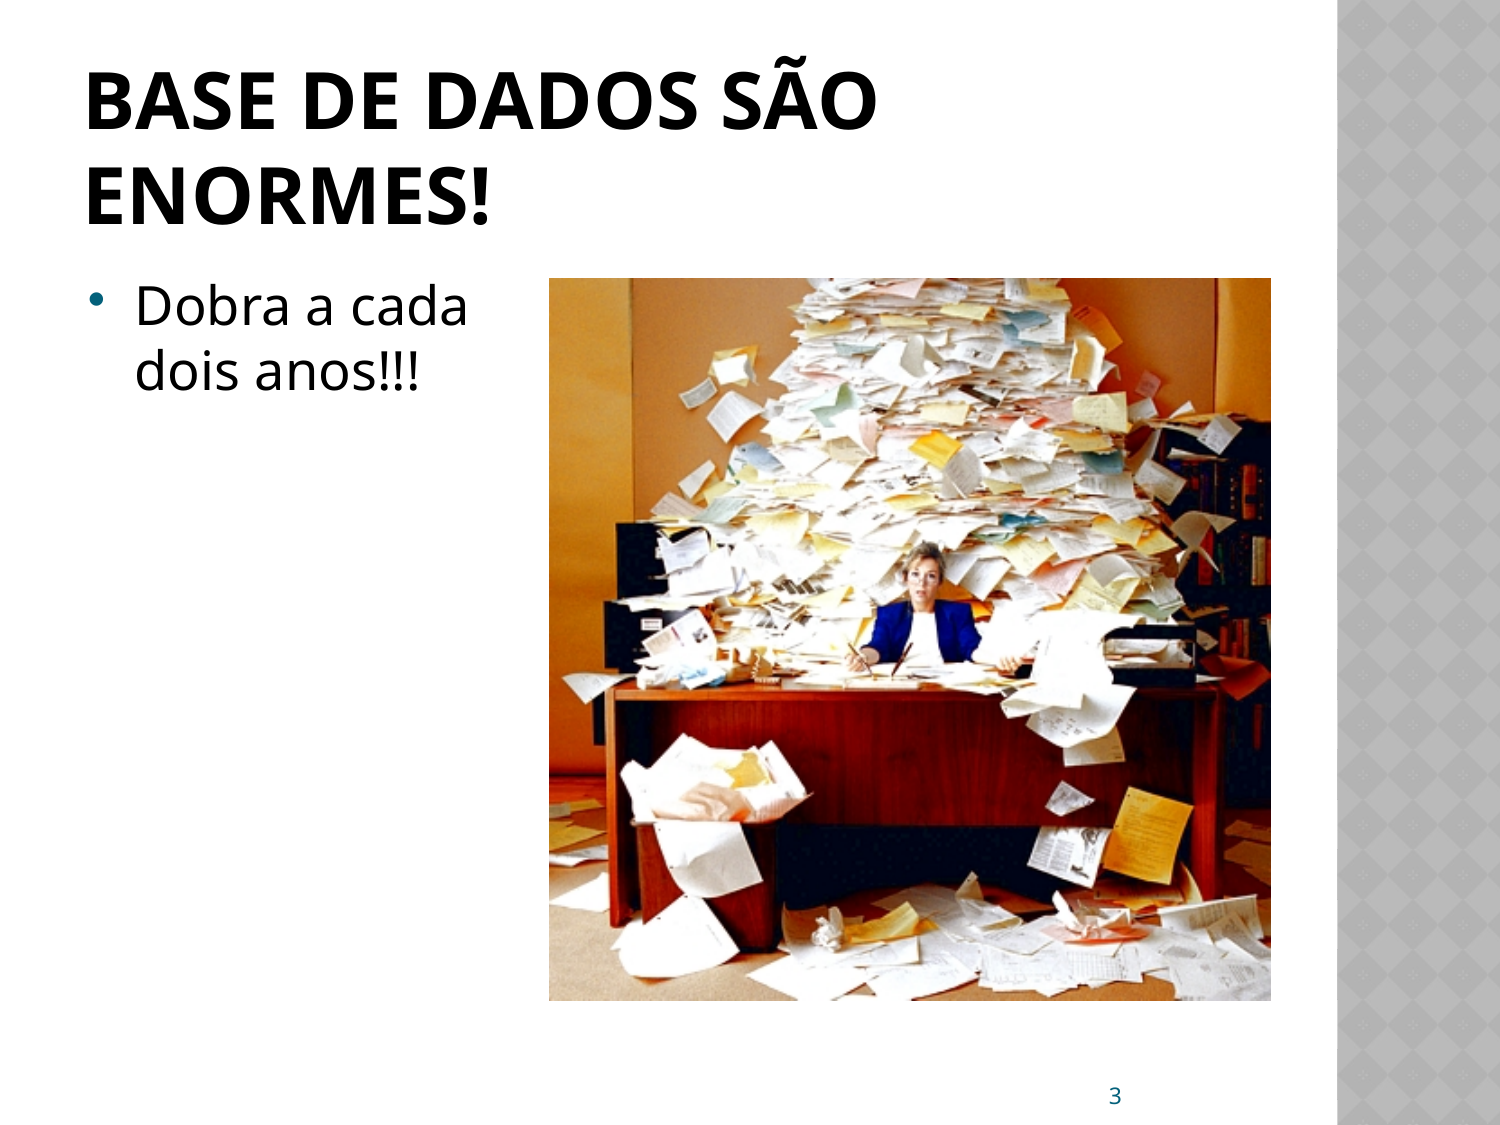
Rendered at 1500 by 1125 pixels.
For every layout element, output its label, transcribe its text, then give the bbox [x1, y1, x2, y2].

slide_number 3 [1025, 1075, 1122, 1113]
picture [548, 278, 1271, 1001]
title Base de dados são enormes! [75, 52, 1263, 240]
list Dobra a cada dois anos!!! [75, 264, 538, 1059]
